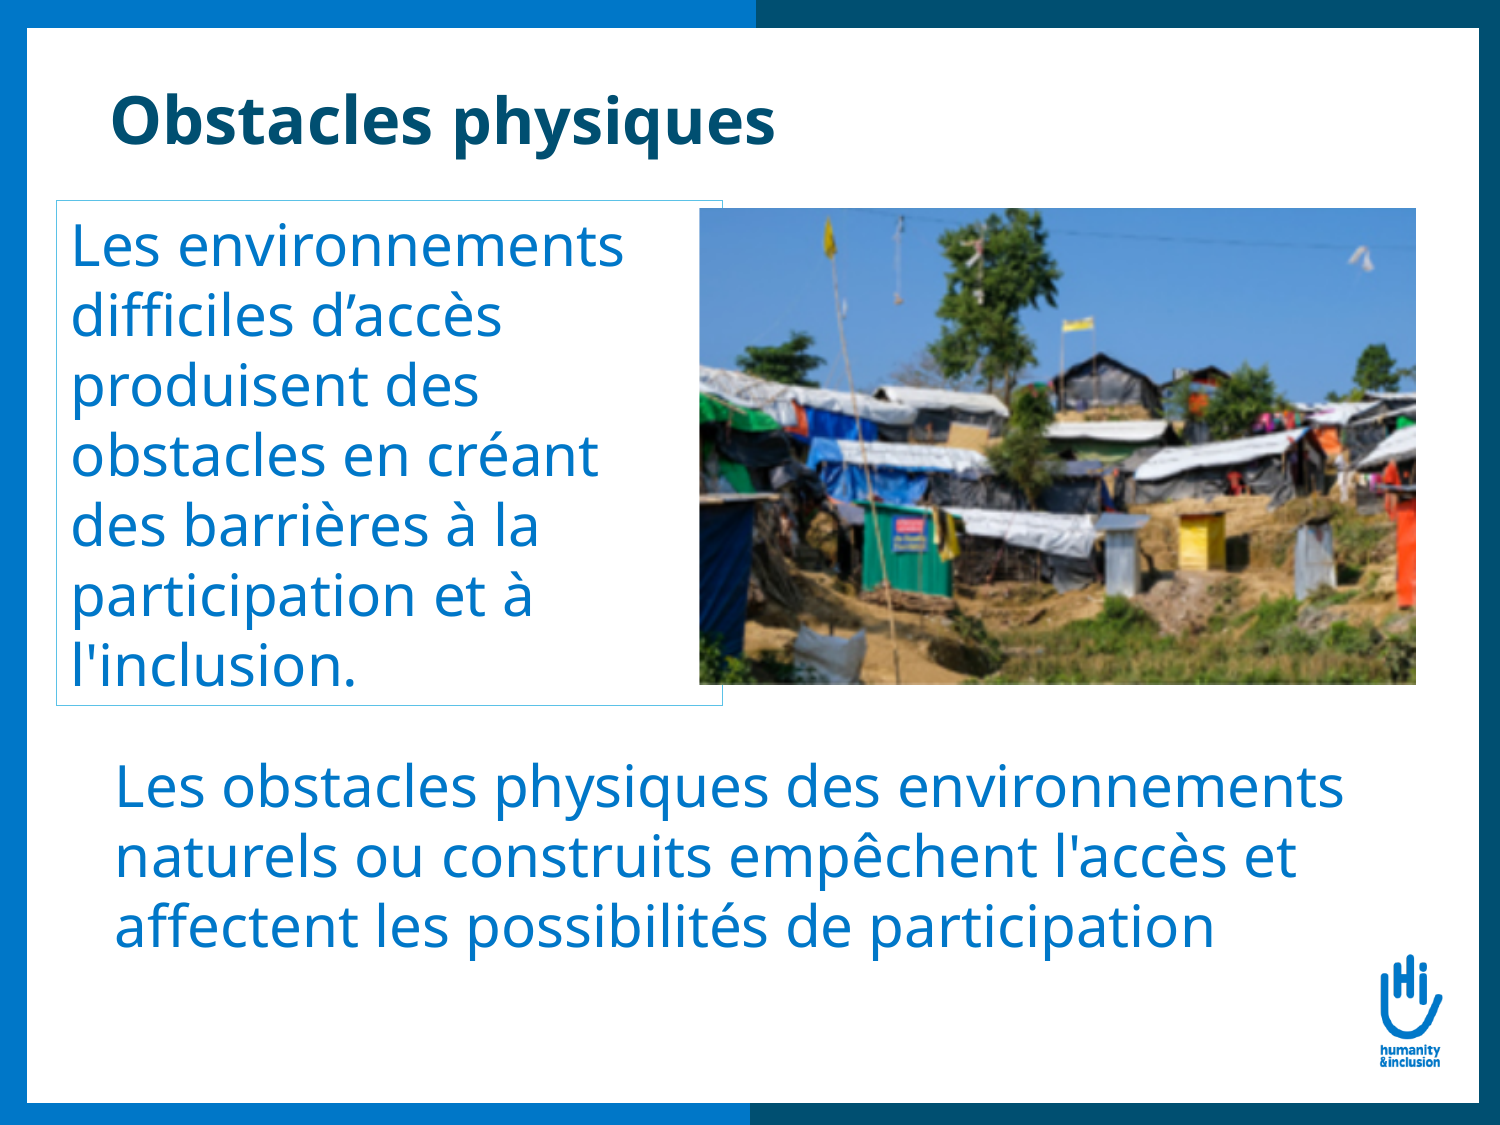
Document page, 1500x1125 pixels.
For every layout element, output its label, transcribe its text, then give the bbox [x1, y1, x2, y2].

title Obstacles physiques [97, 27, 1438, 209]
picture [1369, 942, 1451, 1078]
text_box Les obstacles physiques des environnements naturels ou construits empêchent l'accès et affectent les possibilités de participation [100, 741, 1392, 967]
picture [698, 207, 1416, 685]
text_box Les environnements difficiles d’accès produisent des obstacles en créant des barrières à la participation et à l'inclusion. [56, 200, 723, 706]
